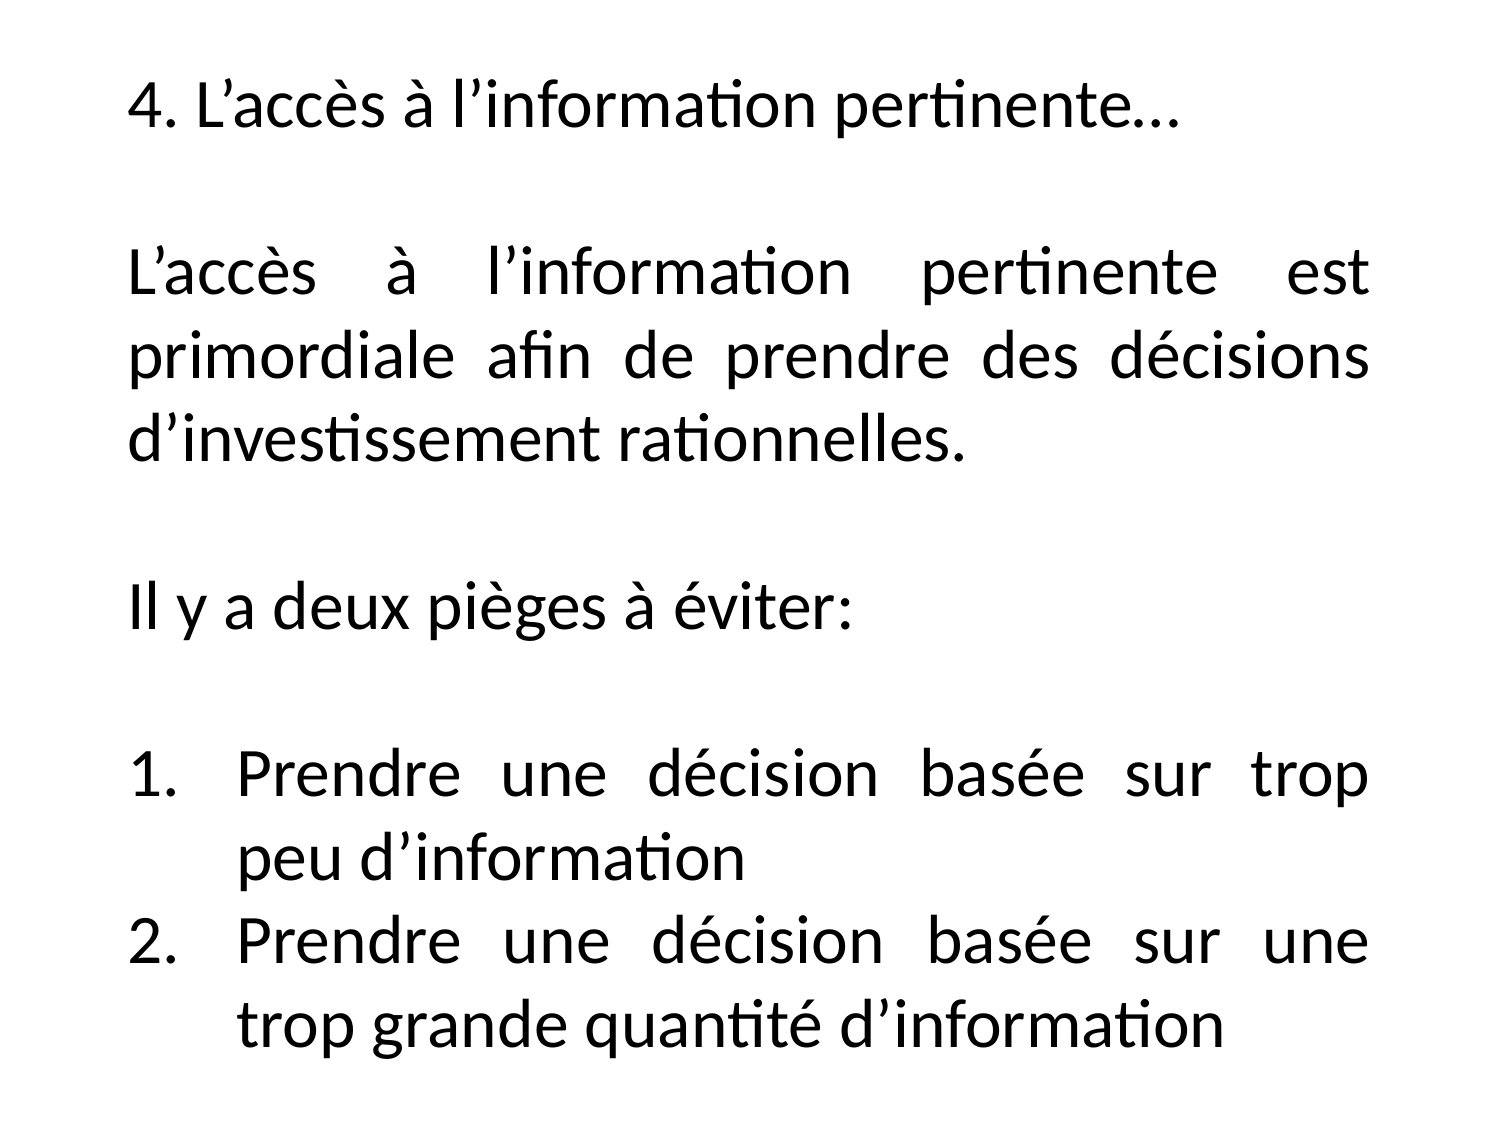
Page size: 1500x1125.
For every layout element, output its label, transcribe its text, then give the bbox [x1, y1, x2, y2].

text_box 4. L’accès à l’information pertinente… L’accès à l’information pertinente est primordiale afin de prendre des décisions d’investissement rationnelles. Il y a deux pièges à éviter: Prendre une décision basée sur trop peu d’information Prendre une décision basée sur une trop grande quantité d’information [112, 50, 1388, 1075]
